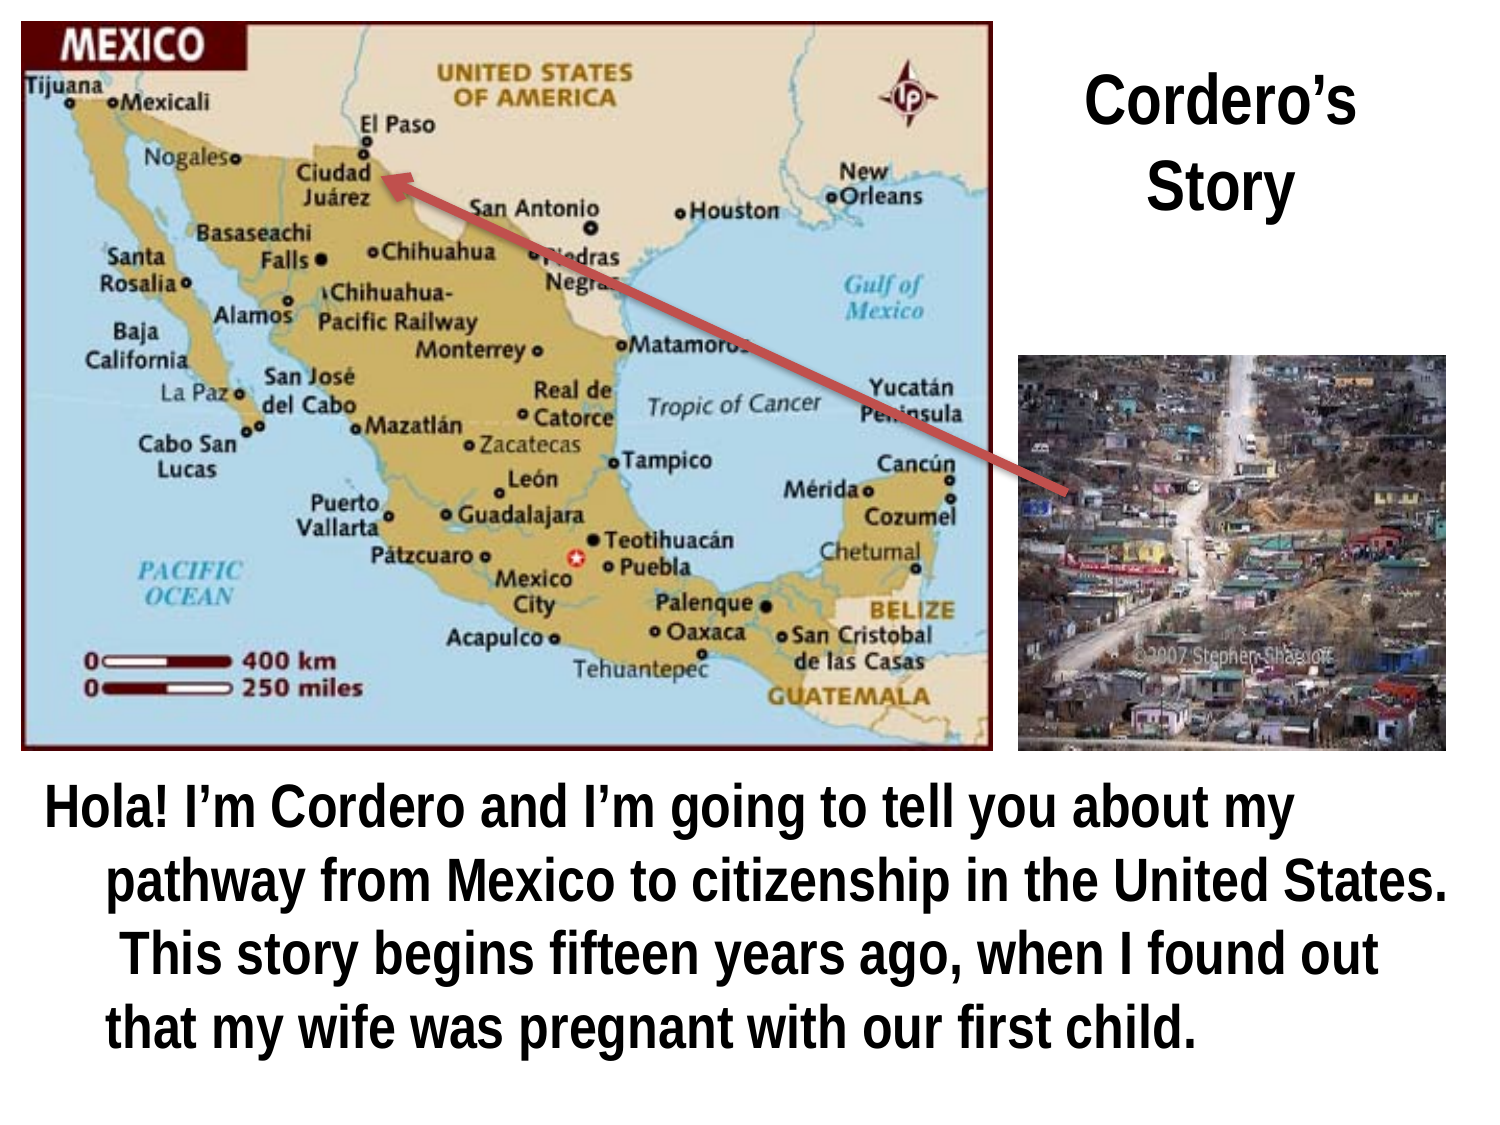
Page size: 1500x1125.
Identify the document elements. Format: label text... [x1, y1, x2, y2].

list Hola! I’m Cordero and I’m going to tell you about my pathway from Mexico to citizenship in the United States. This story begins fifteen years ago, when I found out that my wife was pregnant with our first child. [29, 758, 1469, 1073]
title Cordero’s Story [1018, 45, 1425, 233]
picture [1017, 355, 1446, 751]
picture [20, 20, 993, 751]
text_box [380, 176, 1068, 494]
